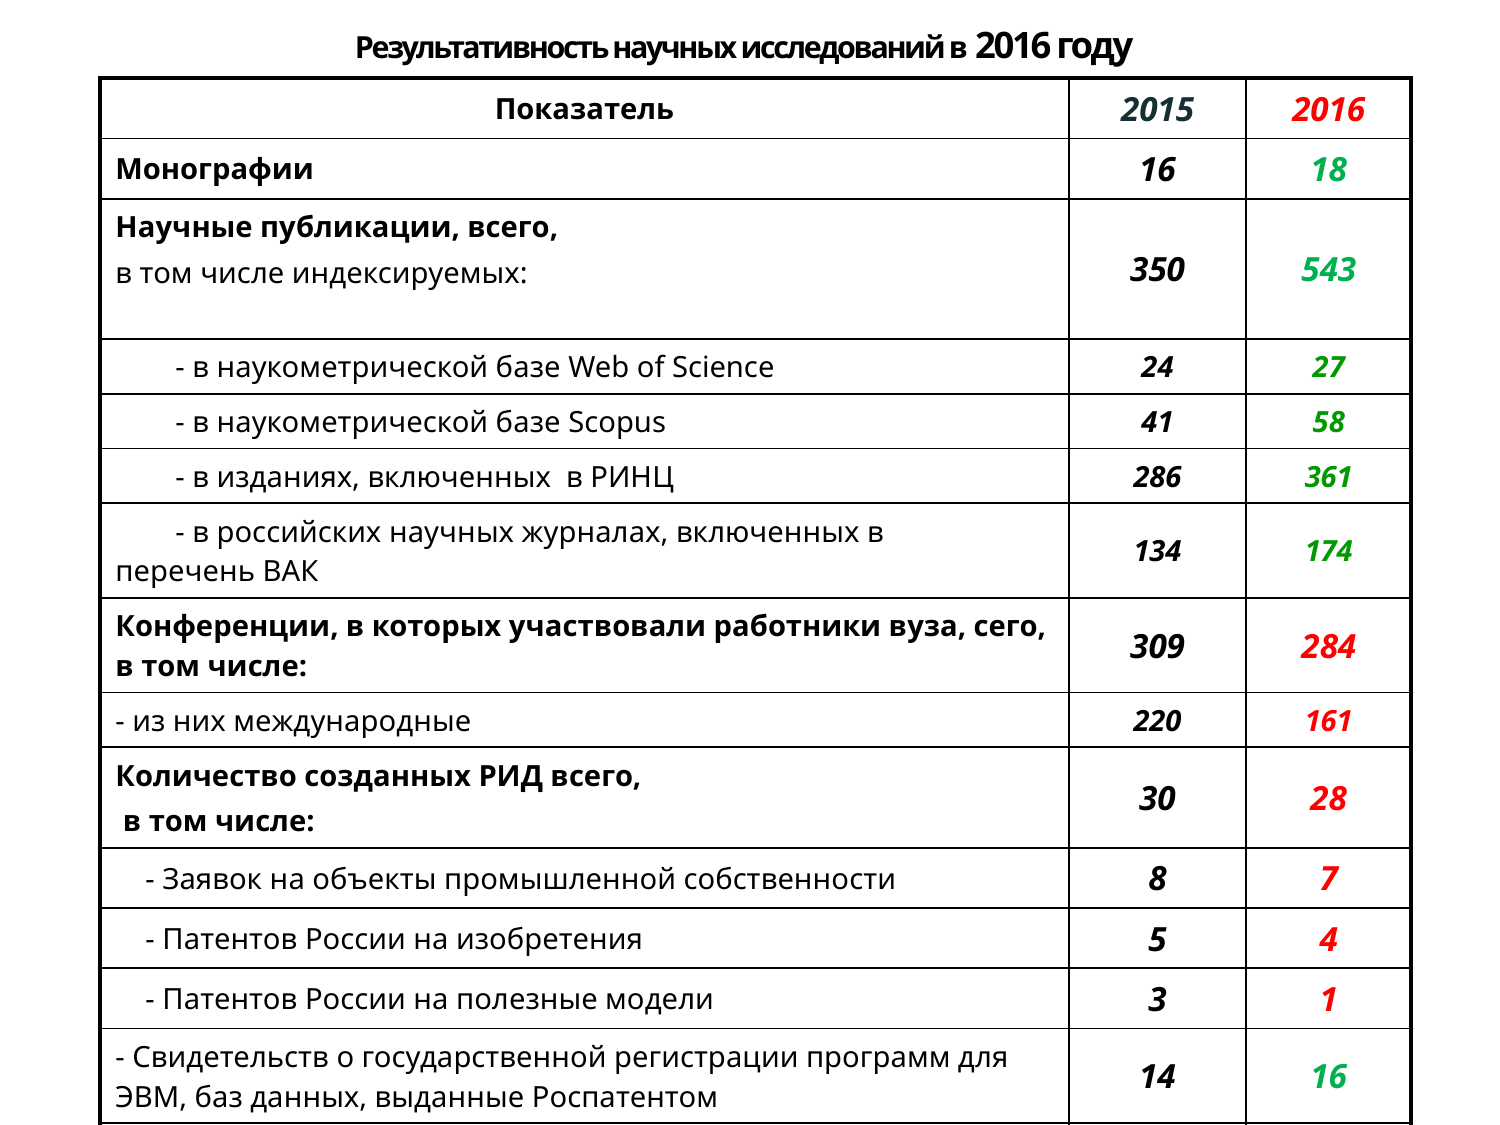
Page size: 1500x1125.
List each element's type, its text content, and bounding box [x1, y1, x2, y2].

table_cell 5 [1070, 909, 1245, 967]
table_cell 350 [1070, 200, 1245, 338]
table_cell 309 [1070, 599, 1245, 692]
table_header Показатель [102, 80, 1068, 138]
table_cell 161 [1247, 693, 1409, 746]
table_cell 284 [1247, 599, 1409, 692]
table_cell 3 [1070, 969, 1245, 1028]
table_header 2015 [1070, 80, 1245, 138]
table_cell 30 [1070, 748, 1245, 847]
table_cell 18 [1247, 139, 1409, 198]
table_cell Монографии [102, 139, 1068, 198]
table_cell 361 [1247, 449, 1409, 502]
table_cell Научные публикации, всего, в том числе индексируемых: [102, 200, 1068, 338]
table_cell 4 [1247, 909, 1409, 967]
table_cell 27 [1247, 340, 1409, 393]
table_cell 41 [1070, 395, 1245, 448]
table_cell 14 [1070, 1029, 1245, 1122]
table_cell - Патентов России на изобретения [102, 909, 1068, 967]
table_cell 1 [1247, 969, 1409, 1028]
table_cell - Свидетельств о государственной регистрации программ для ЭВМ, баз данных, выданные Роспатентом [102, 1029, 1068, 1122]
table_cell 16 [1247, 1029, 1409, 1122]
table_cell - Патентов России на полезные модели [102, 969, 1068, 1028]
table_cell 24 [1070, 340, 1245, 393]
table_cell - в изданиях, включенных в РИНЦ [102, 449, 1068, 502]
table_cell 28 [1247, 748, 1409, 847]
table_cell 8 [1070, 849, 1245, 907]
table_cell 286 [1070, 449, 1245, 502]
table_cell Конференции, в которых участвовали работники вуза, сего, в том числе: [102, 599, 1068, 692]
table_cell Количество созданных РИД всего, в том числе: [102, 748, 1068, 847]
table_cell 543 [1247, 200, 1409, 338]
table_cell - в российских научных журналах, включенных в перечень ВАК [102, 504, 1068, 597]
table_cell 174 [1247, 504, 1409, 597]
table_cell 134 [1070, 504, 1245, 597]
table_cell - Заявок на объекты промышленной собственности [102, 849, 1068, 907]
table_cell - в наукометрической базе Scopus [102, 395, 1068, 448]
table_cell - в наукометрической базе Web of Science [102, 340, 1068, 393]
table_cell 220 [1070, 693, 1245, 746]
table_cell 16 [1070, 139, 1245, 198]
table_header 2016 [1247, 80, 1409, 138]
table_cell - из них международные [102, 693, 1068, 746]
table_cell 58 [1247, 395, 1409, 448]
table_cell 7 [1247, 849, 1409, 907]
title Результативность научных исследований в 2016 году [29, 19, 1459, 74]
